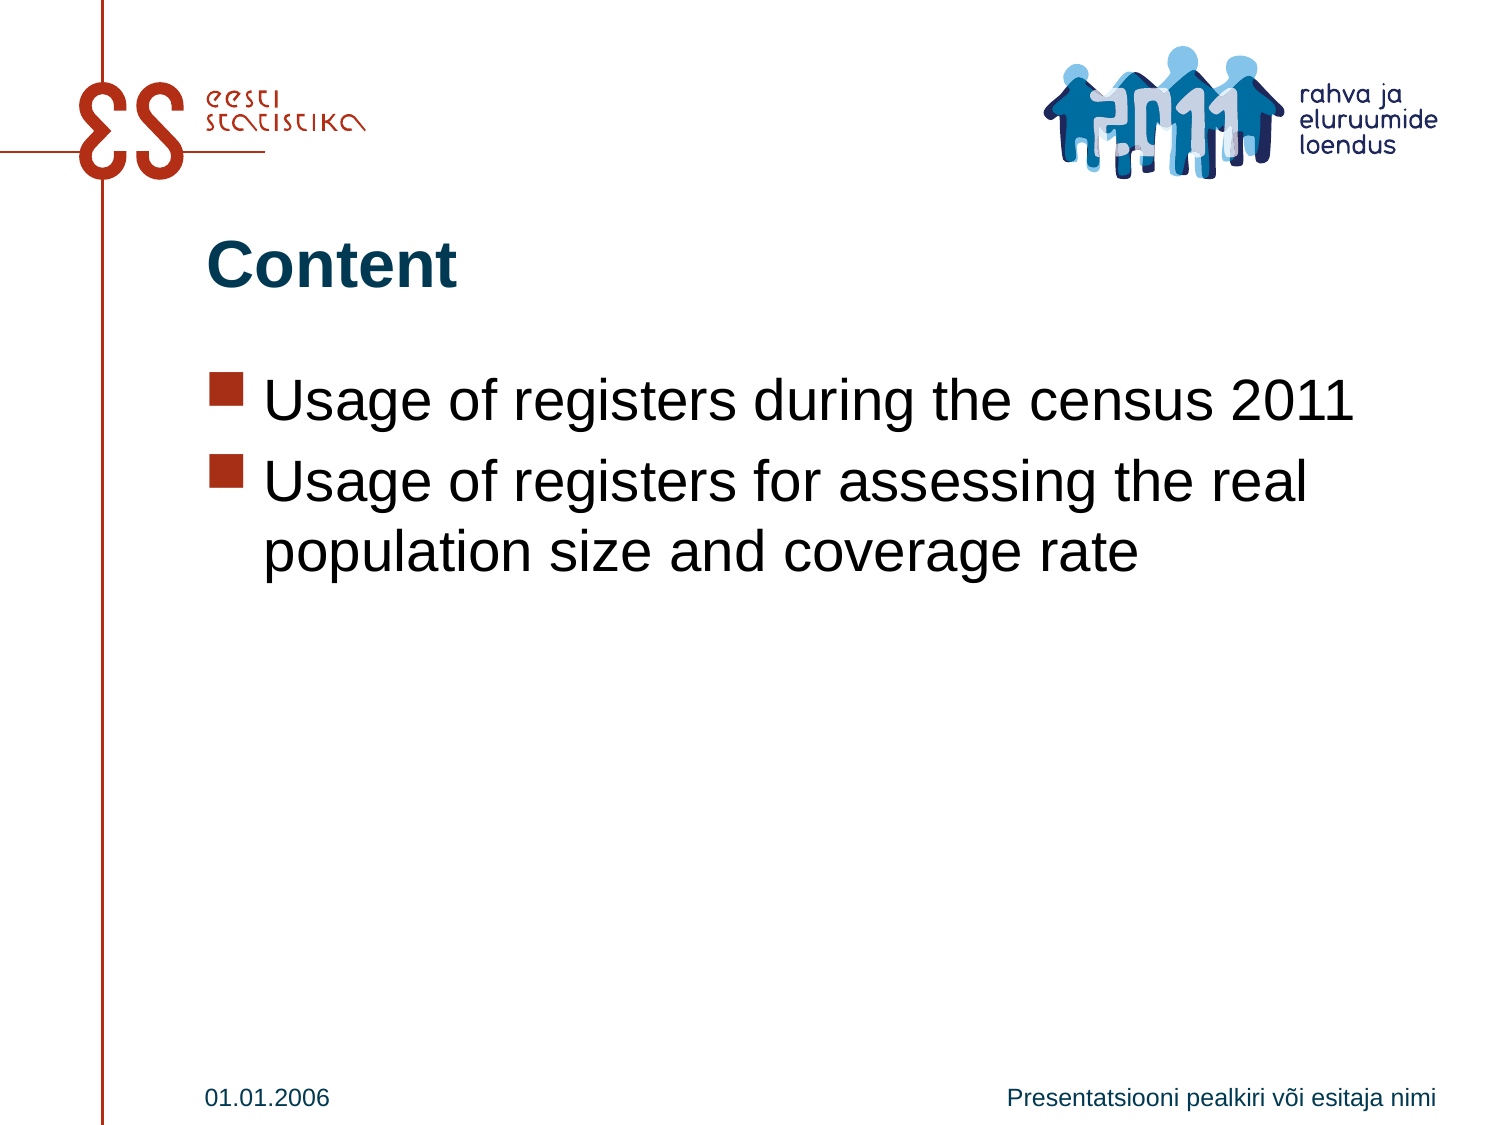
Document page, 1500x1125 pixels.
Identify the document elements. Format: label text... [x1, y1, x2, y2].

footer 01.01.2006 [204, 1087, 680, 1125]
title Content [206, 207, 1436, 315]
list Usage of registers during the census 2011 Usage of registers for assessing the real population size and coverage rate [204, 361, 1438, 1051]
